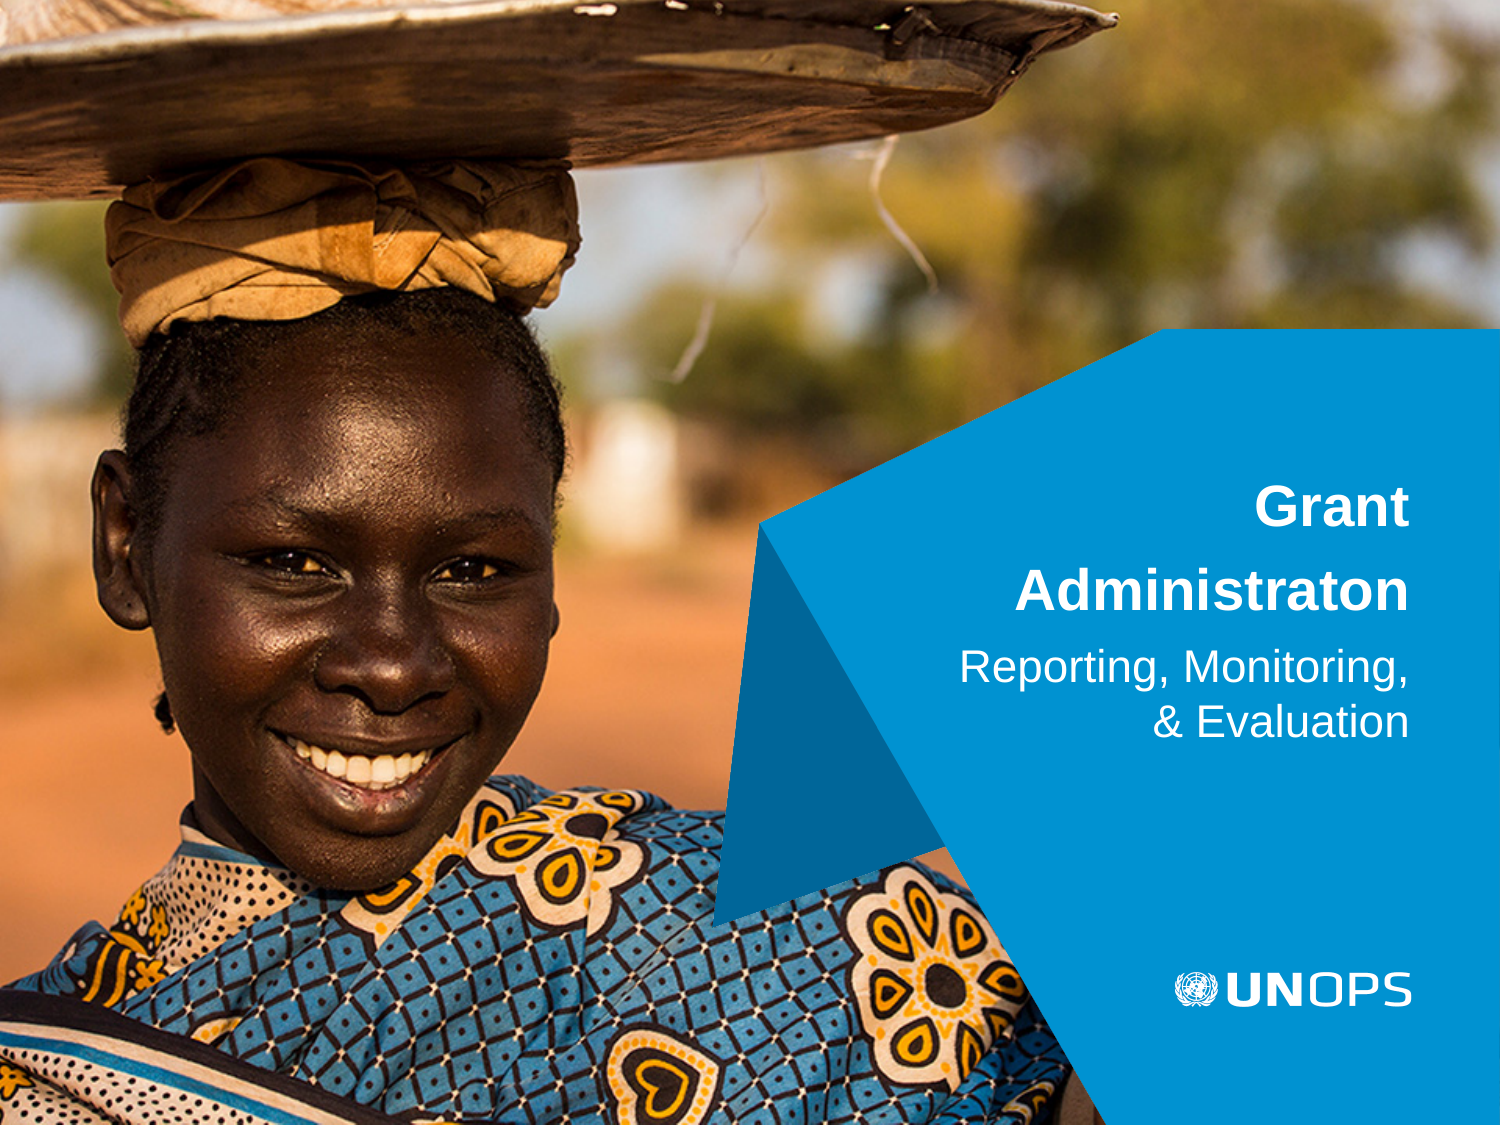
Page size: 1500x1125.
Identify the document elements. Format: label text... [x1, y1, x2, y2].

subtitle Reporting, Monitoring, & Evaluation [949, 636, 1410, 790]
picture [1176, 976, 1217, 1005]
title Grant Administraton [949, 468, 1410, 623]
picture [1228, 973, 1259, 1006]
picture [0, 0, 1500, 1125]
picture [1350, 973, 1378, 1005]
picture [1268, 973, 1301, 1005]
picture [1385, 973, 1411, 1006]
picture [1183, 976, 1207, 1000]
picture [1311, 973, 1341, 1006]
